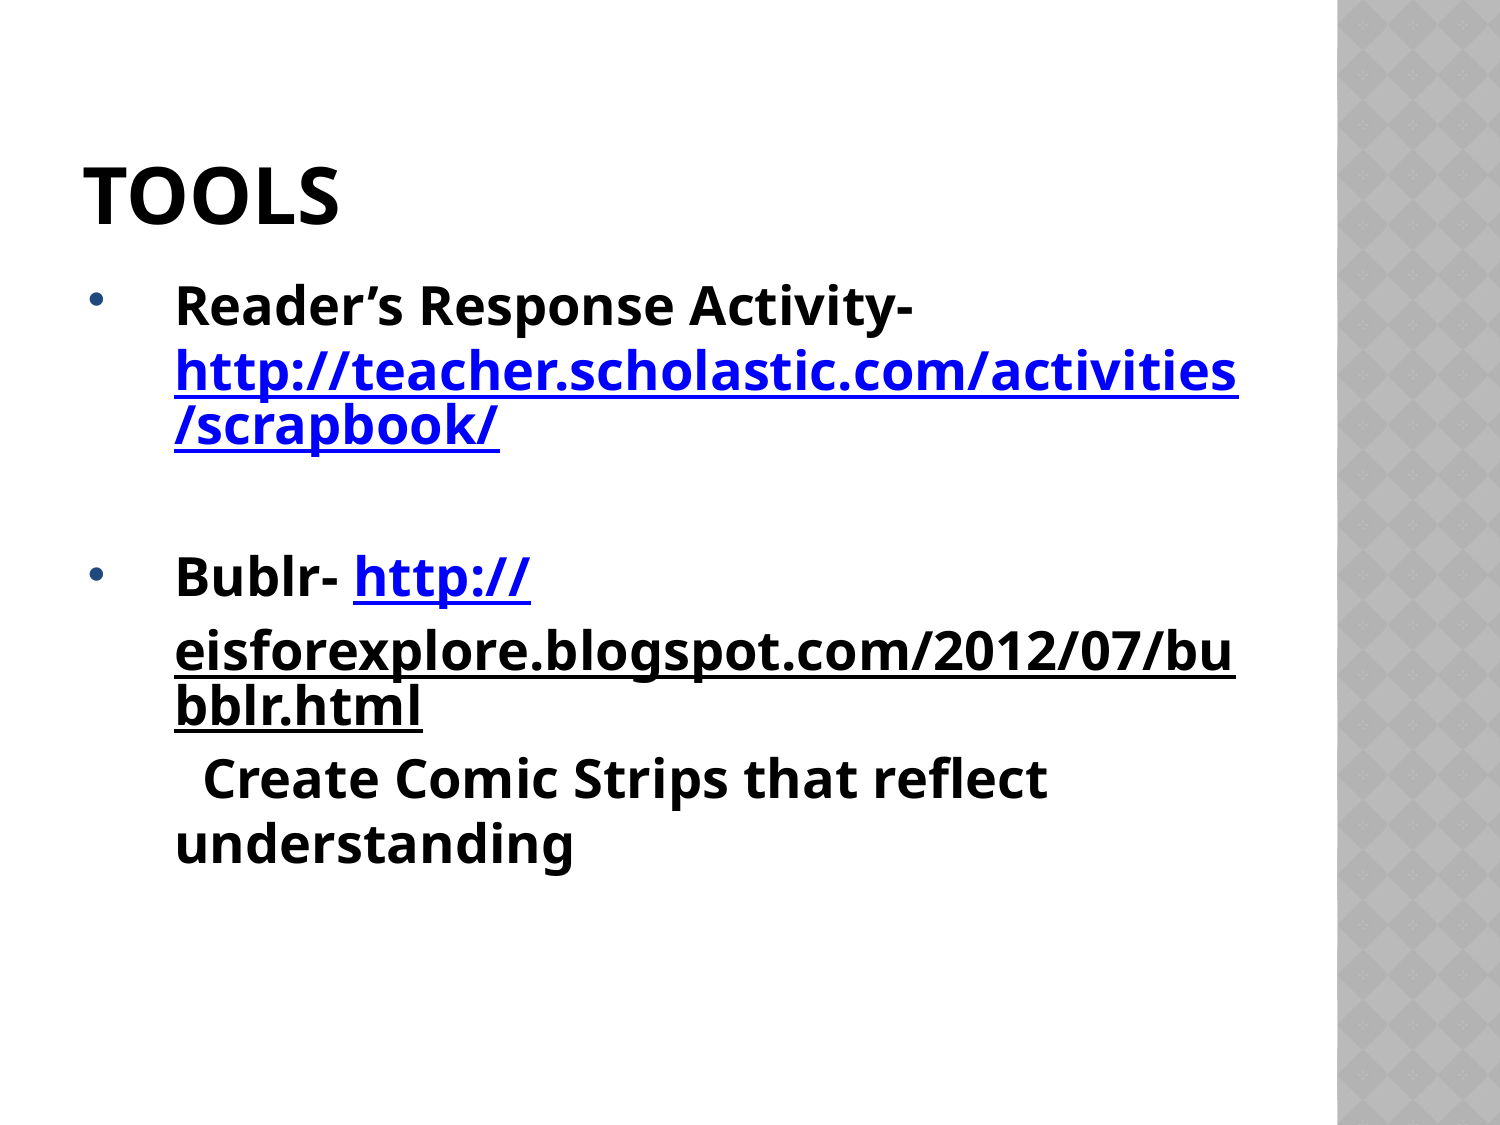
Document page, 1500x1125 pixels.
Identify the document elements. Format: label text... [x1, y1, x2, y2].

title Tools [75, 52, 1263, 240]
list Reader’s Response Activity- http://teacher.scholastic.com/activities/scrapbook/ Bublr- http://eisforexplore.blogspot.com/2012/07/bubblr.html Create Comic Strips that reflect understanding [75, 264, 1263, 1059]
